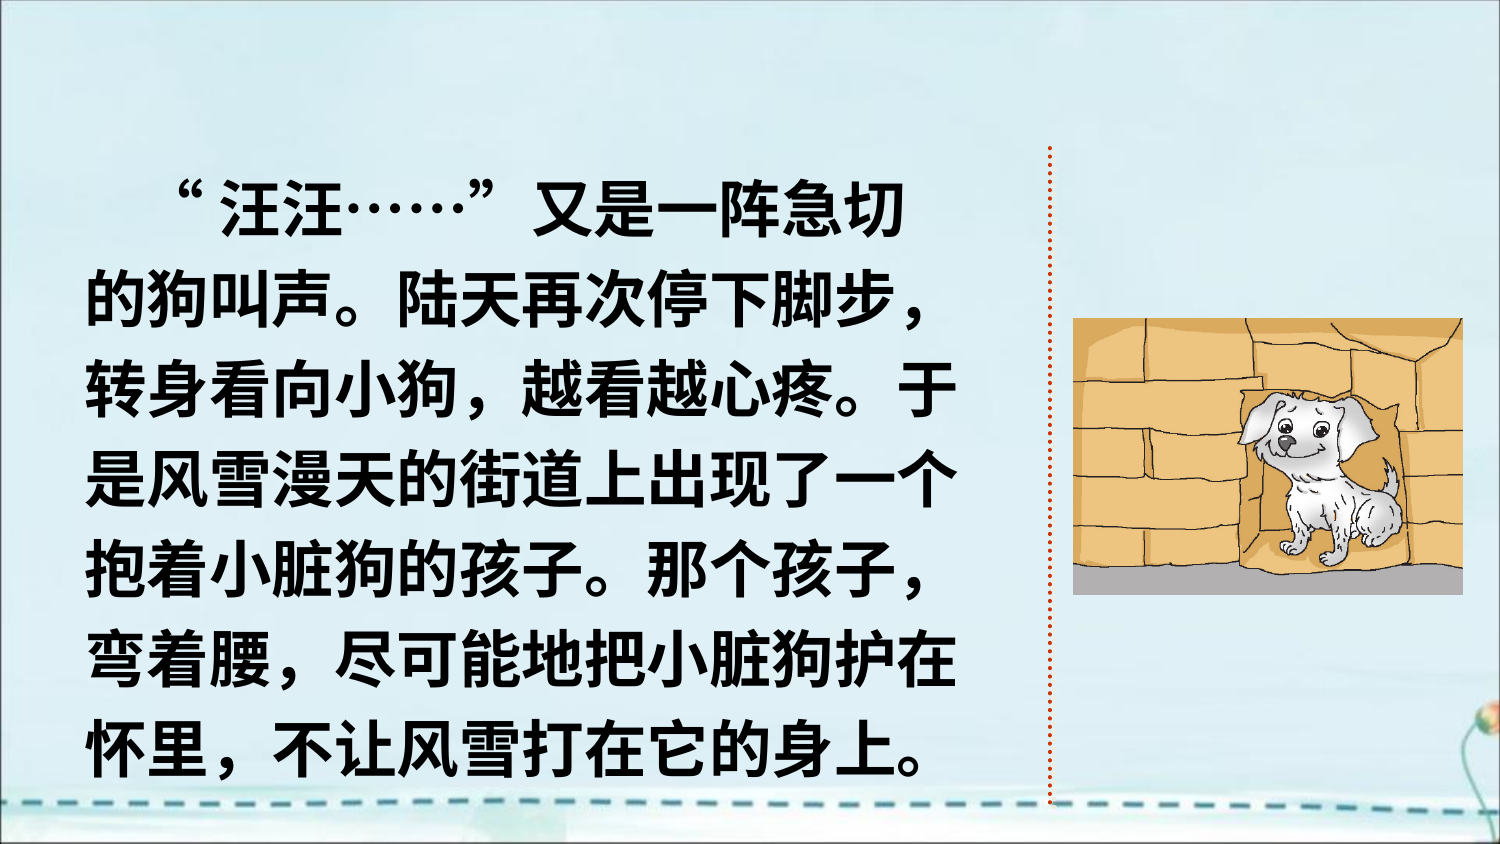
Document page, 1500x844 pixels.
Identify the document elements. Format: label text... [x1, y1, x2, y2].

picture [0, 0, 1500, 844]
text_box “汪汪……”又是一阵急切的狗叫声。陆天再次停下脚步，转身看向小狗，越看越心疼。于是风雪漫天的街道上出现了一个抱着小脏狗的孩子。那个孩子，弯着腰，尽可能地把小脏狗护在怀里，不让风雪打在它的身上。 [69, 148, 983, 792]
